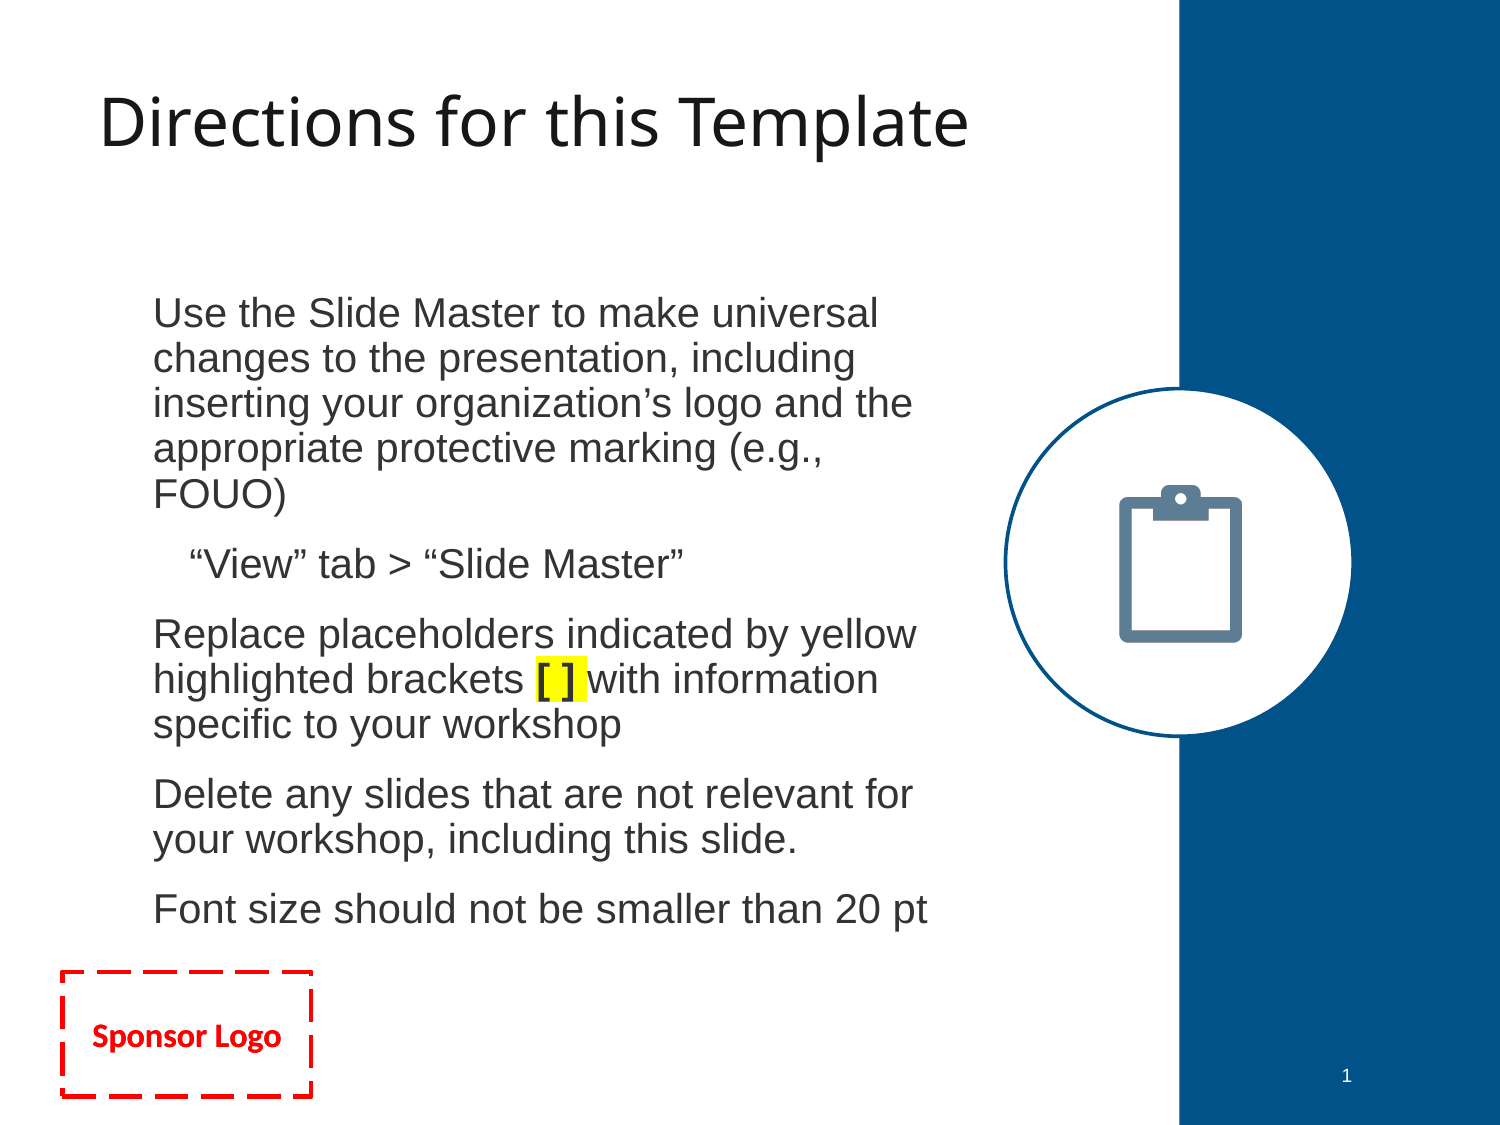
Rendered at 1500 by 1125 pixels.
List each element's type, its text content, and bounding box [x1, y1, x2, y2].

text_box [1003, 386, 1356, 739]
text_box [1177, 0, 1500, 1125]
title Directions for this Template [83, 37, 1003, 201]
list Use the Slide Master to make universal changes to the presentation, including inserting your organization’s logo and the appropriate protective marking (e.g., FOUO) “View” tab > “Slide Master” Replace placeholders indicated by yellow highlighted brackets [ ] with information specific to your workshop Delete any slides that are not relevant for your workshop, including this slide. Font size should not be smaller than 20 pt [137, 237, 966, 987]
picture [1086, 469, 1275, 658]
slide_number 1 [1242, 1052, 1368, 1098]
